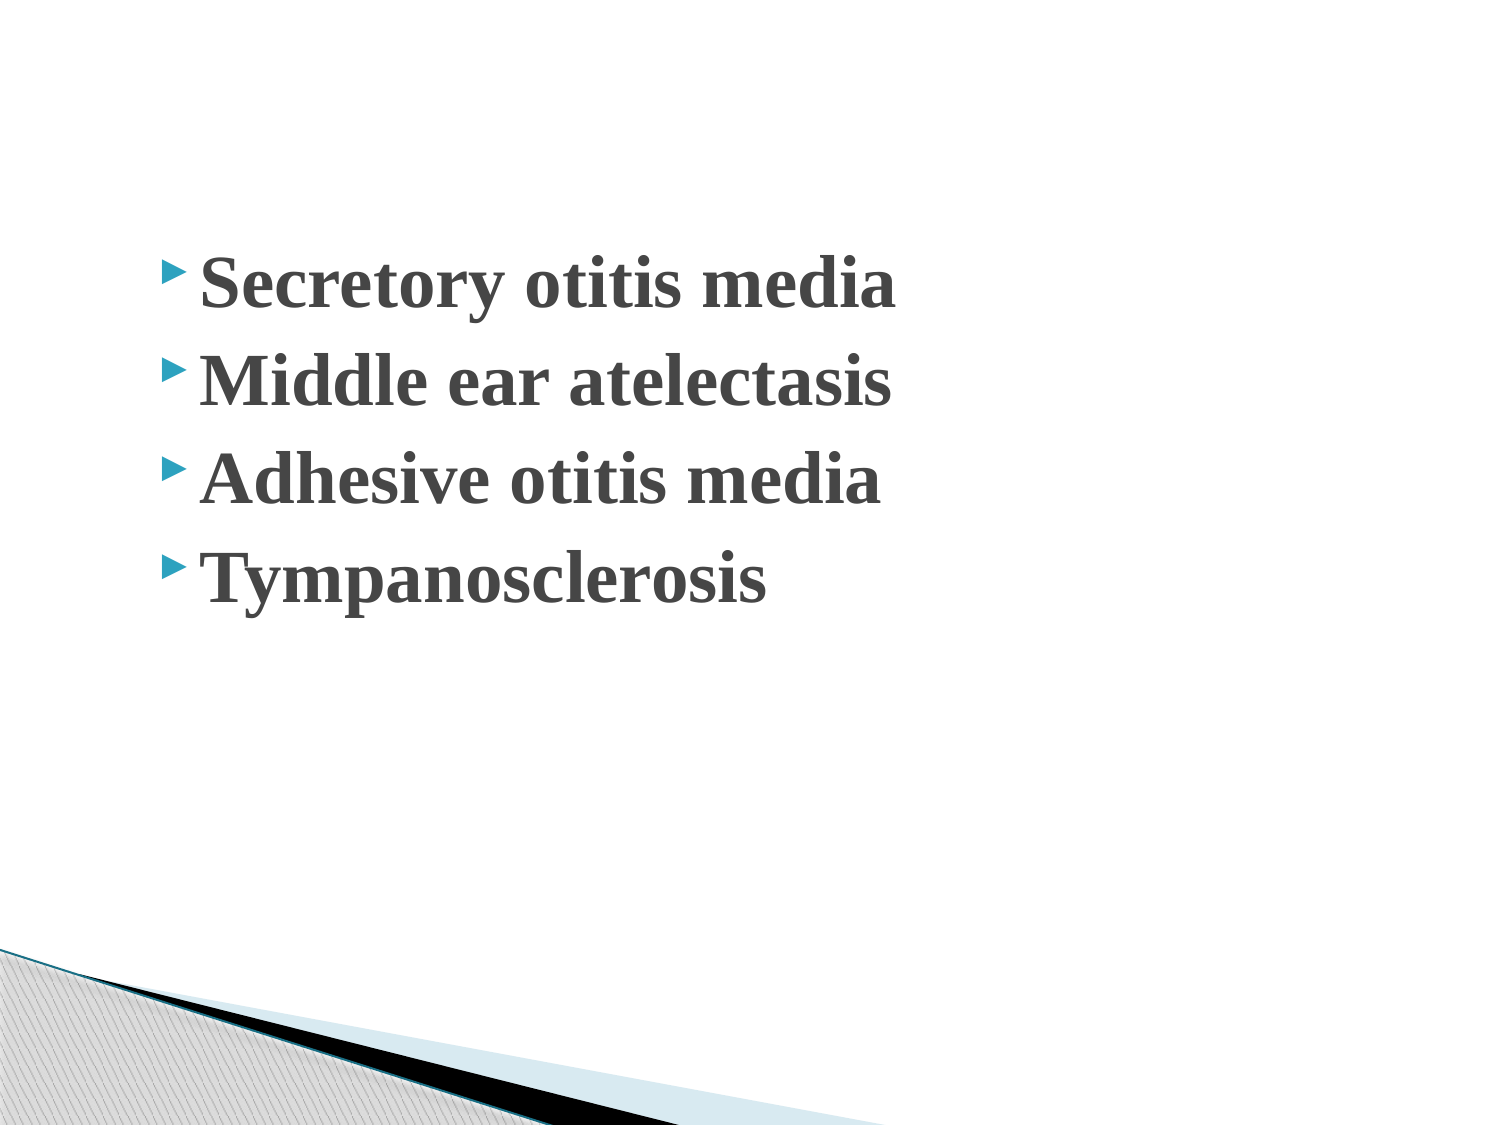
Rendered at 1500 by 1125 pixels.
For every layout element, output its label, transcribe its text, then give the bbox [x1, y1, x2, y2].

list Secretory otitis media Middle ear atelectasis Adhesive otitis media Tympanosclerosis [125, 224, 1350, 813]
